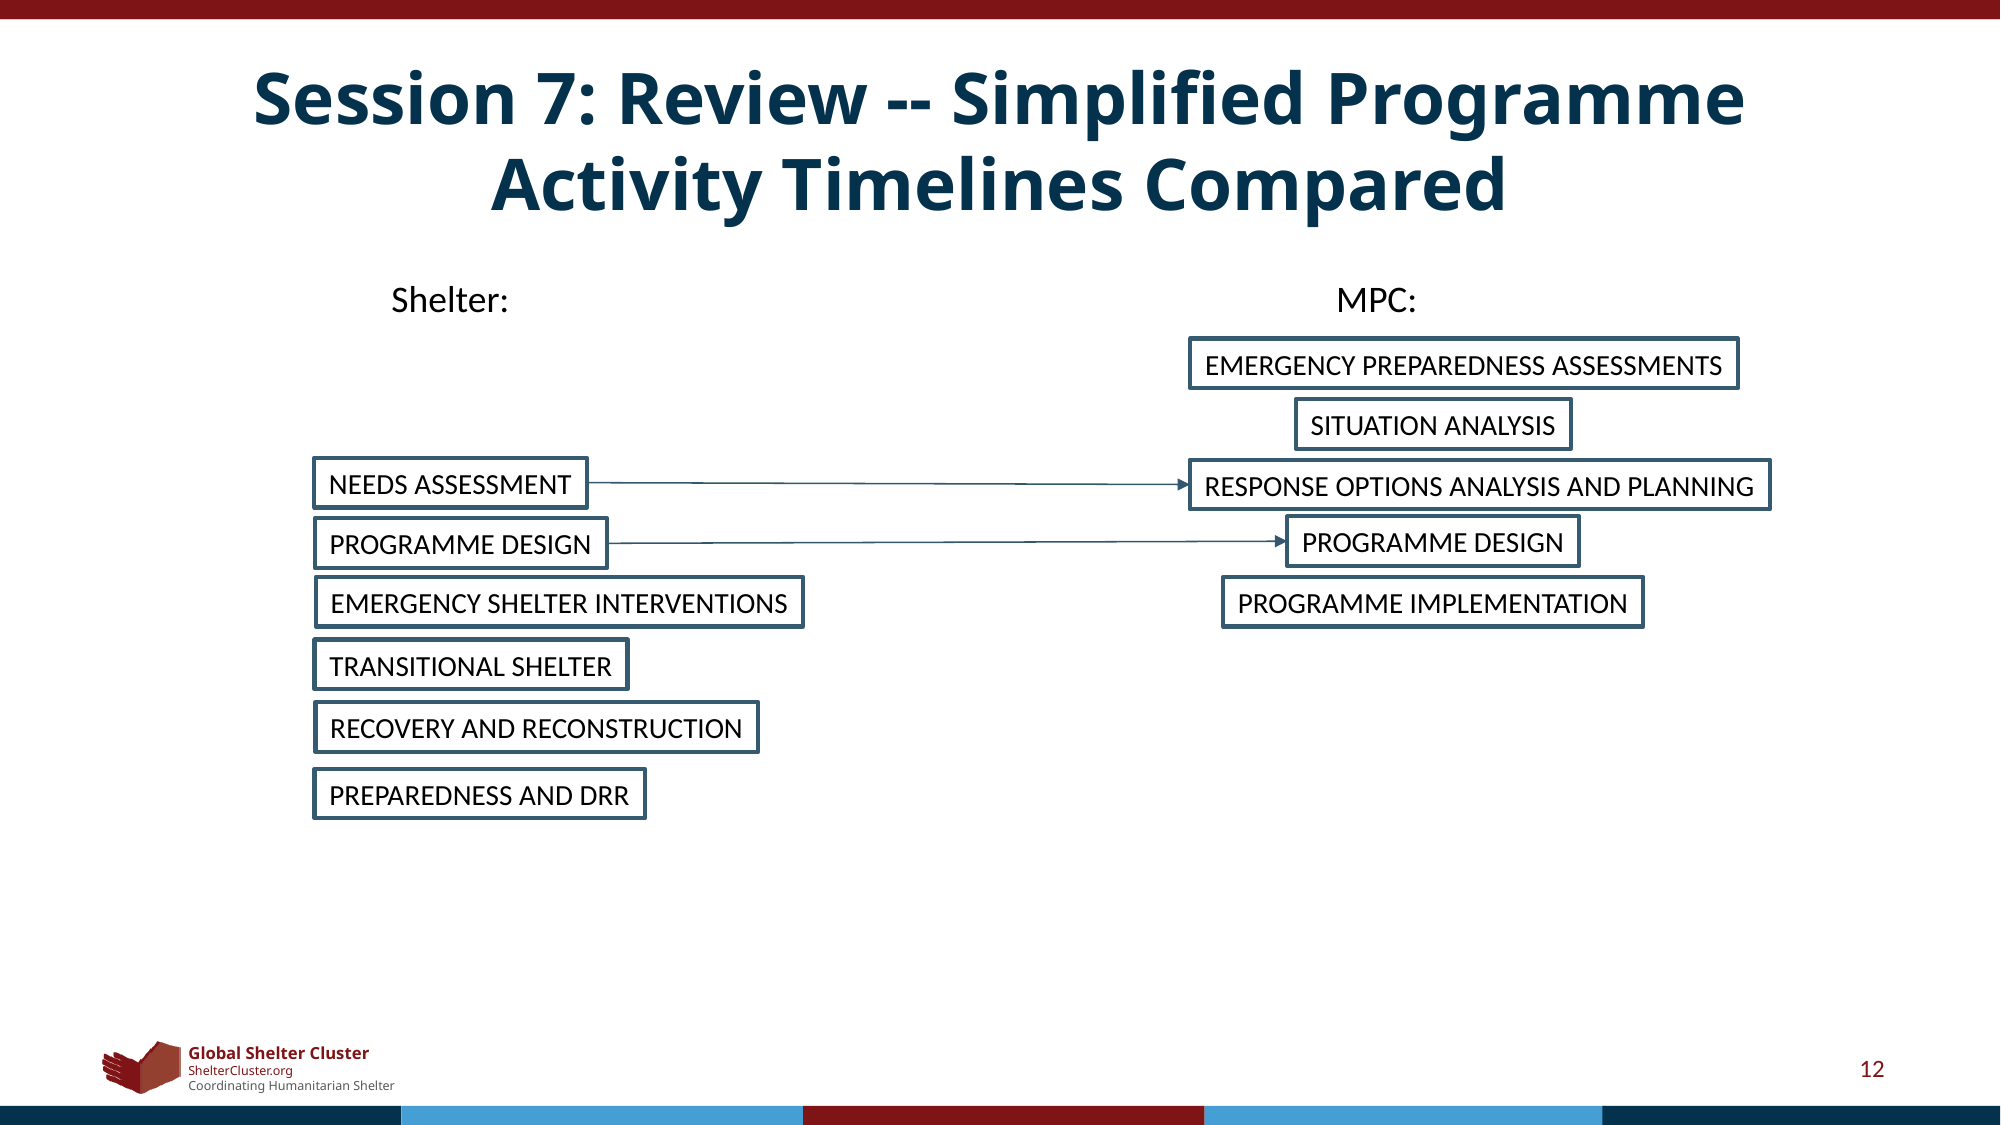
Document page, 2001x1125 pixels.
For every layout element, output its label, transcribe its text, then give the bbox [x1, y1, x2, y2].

text_box NEEDS ASSESSMENT [314, 457, 588, 508]
text_box EMERGENCY SHELTER INTERVENTIONS [315, 576, 804, 627]
title Session 7: Review -- Simplified Programme Activity Timelines Compared [99, 45, 1900, 233]
text_box RECOVERY AND RECONSTRUCTION [315, 702, 759, 752]
picture [102, 1041, 181, 1094]
text_box RESPONSE OPTIONS ANALYSIS AND PLANNING [1189, 459, 1770, 510]
text_box MPC: [1321, 267, 1433, 328]
text_box PROGRAMME DESIGN [314, 518, 607, 569]
text_box PROGRAMME DESIGN [1287, 516, 1580, 566]
text_box PROGRAMME IMPLEMENTATION [1223, 576, 1644, 627]
text_box Shelter: [376, 267, 525, 328]
text_box PREPAREDNESS AND DRR [314, 768, 645, 819]
text_box EMERGENCY PREPAREDNESS ASSESSMENTS [1190, 338, 1738, 389]
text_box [587, 482, 1189, 486]
text_box TRANSITIONAL SHELTER [314, 639, 628, 690]
text_box SITUATION ANALYSIS [1295, 399, 1571, 449]
slide_number 12 [1433, 1037, 1900, 1098]
